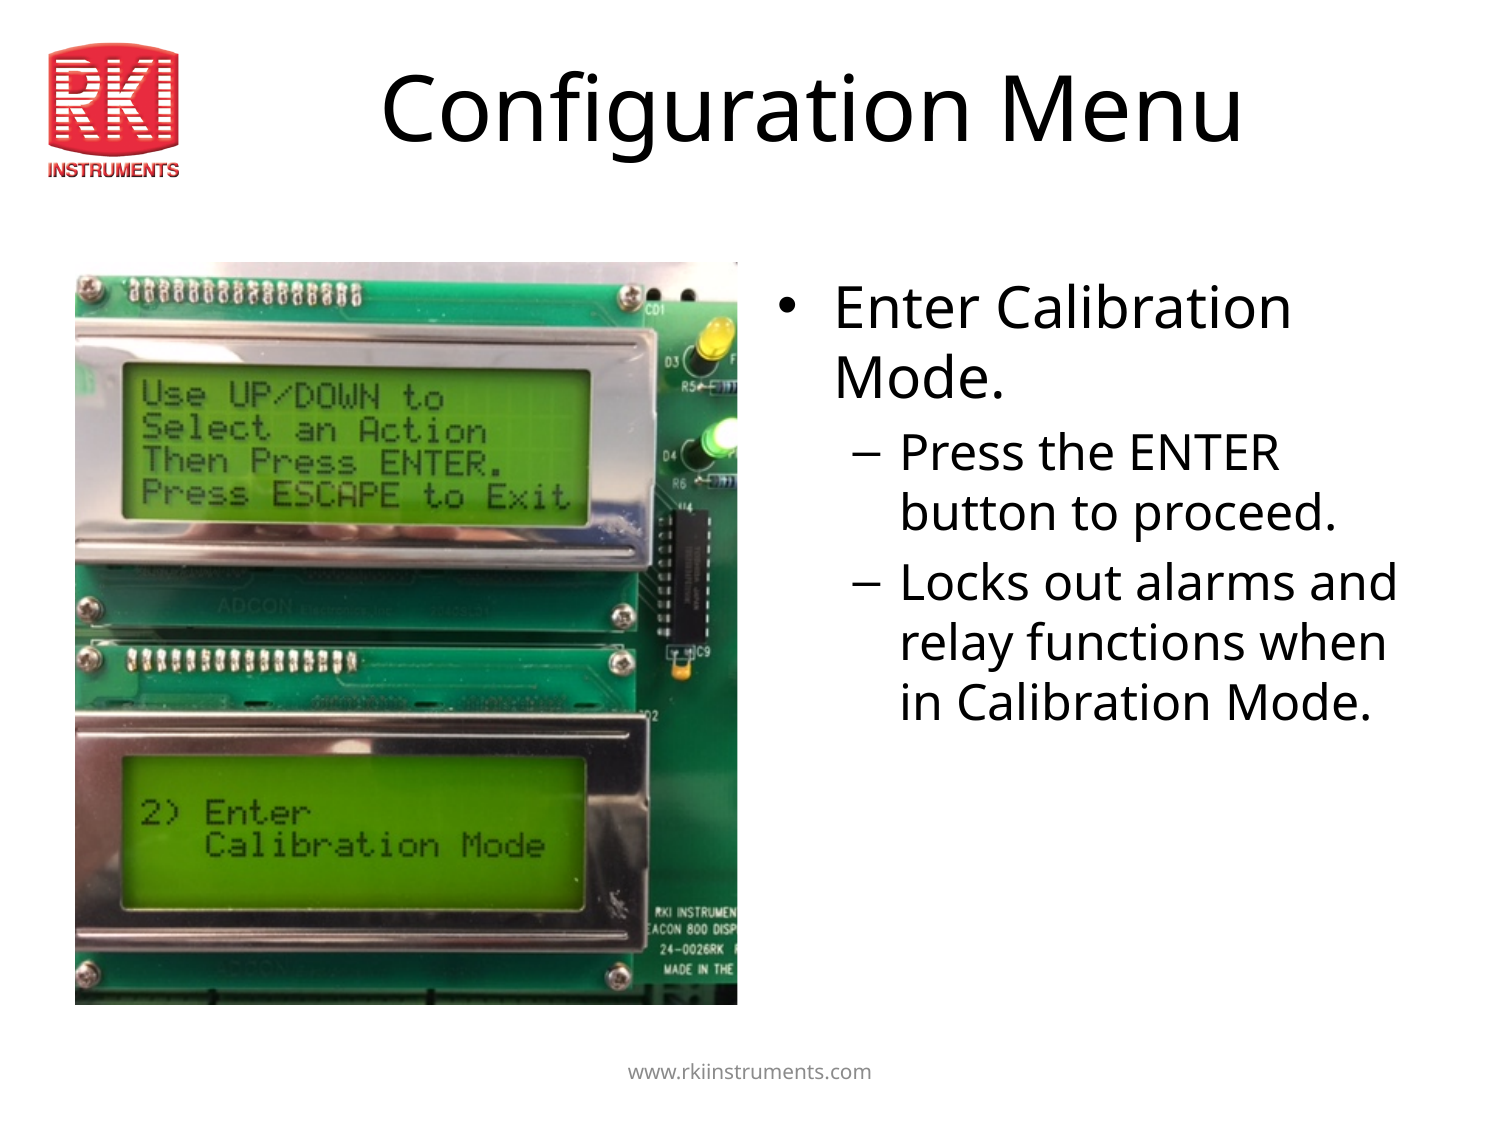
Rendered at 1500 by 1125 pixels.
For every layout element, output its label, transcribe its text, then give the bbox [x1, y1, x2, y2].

list Enter Calibration Mode. Press the ENTER button to proceed. Locks out alarms and relay functions when in Calibration Mode. [762, 262, 1425, 1005]
footer www.rkiinstruments.com [512, 1042, 988, 1103]
title Configuration Menu [175, 49, 1451, 161]
picture [37, 37, 188, 184]
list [74, 262, 738, 1006]
